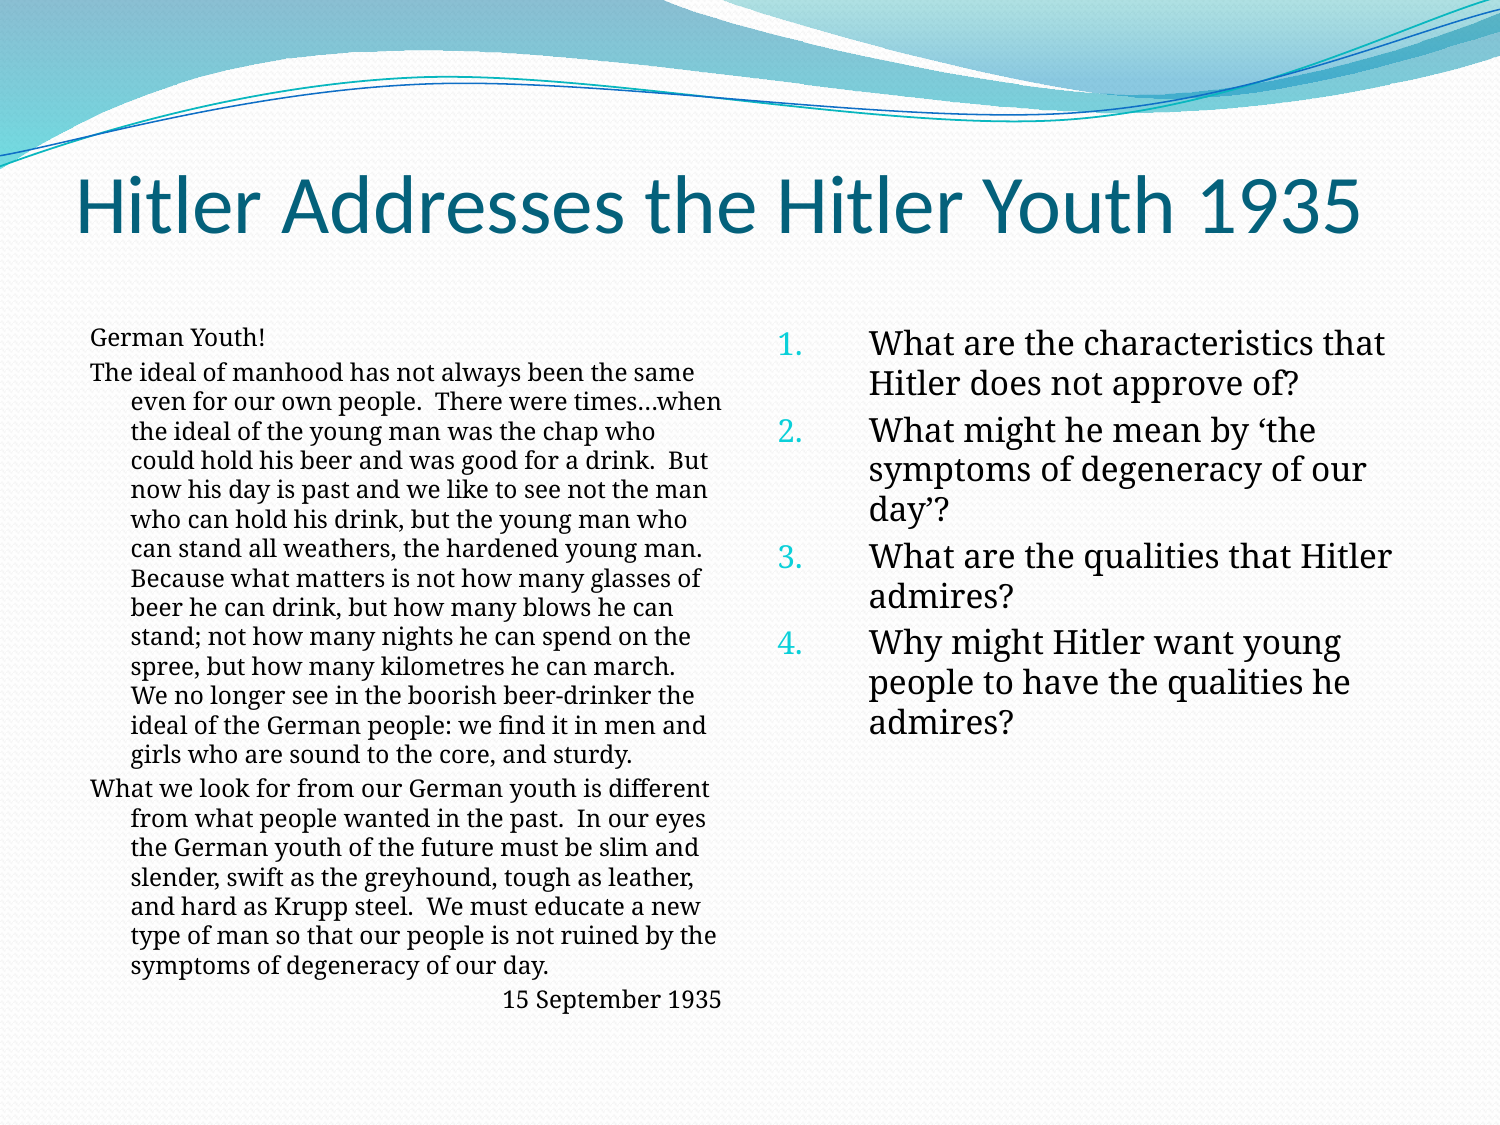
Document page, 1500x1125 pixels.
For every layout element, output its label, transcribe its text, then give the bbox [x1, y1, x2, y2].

list What are the characteristics that Hitler does not approve of? What might he mean by ‘the symptoms of degeneracy of our day’? What are the qualities that Hitler admires? Why might Hitler want young people to have the qualities he admires? [762, 314, 1425, 1043]
title Hitler Addresses the Hitler Youth 1935 [75, 62, 1425, 250]
list German Youth! The ideal of manhood has not always been the same even for our own people. There were times…when the ideal of the young man was the chap who could hold his beer and was good for a drink. But now his day is past and we like to see not the man who can hold his drink, but the young man who can stand all weathers, the hardened young man. Because what matters is not how many glasses of beer he can drink, but how many blows he can stand; not how many nights he can spend on the spree, but how many kilometres he can march. We no longer see in the boorish beer-drinker the ideal of the German people: we find it in men and girls who are sound to the core, and sturdy. What we look for from our German youth is different from what people wanted in the past. In our eyes the German youth of the future must be slim and slender, swift as the greyhound, tough as leather, and hard as Krupp steel. We must educate a new type of man so that our people is not ruined by the symptoms of degeneracy of our day. 15 September 1935 [75, 314, 738, 1043]
